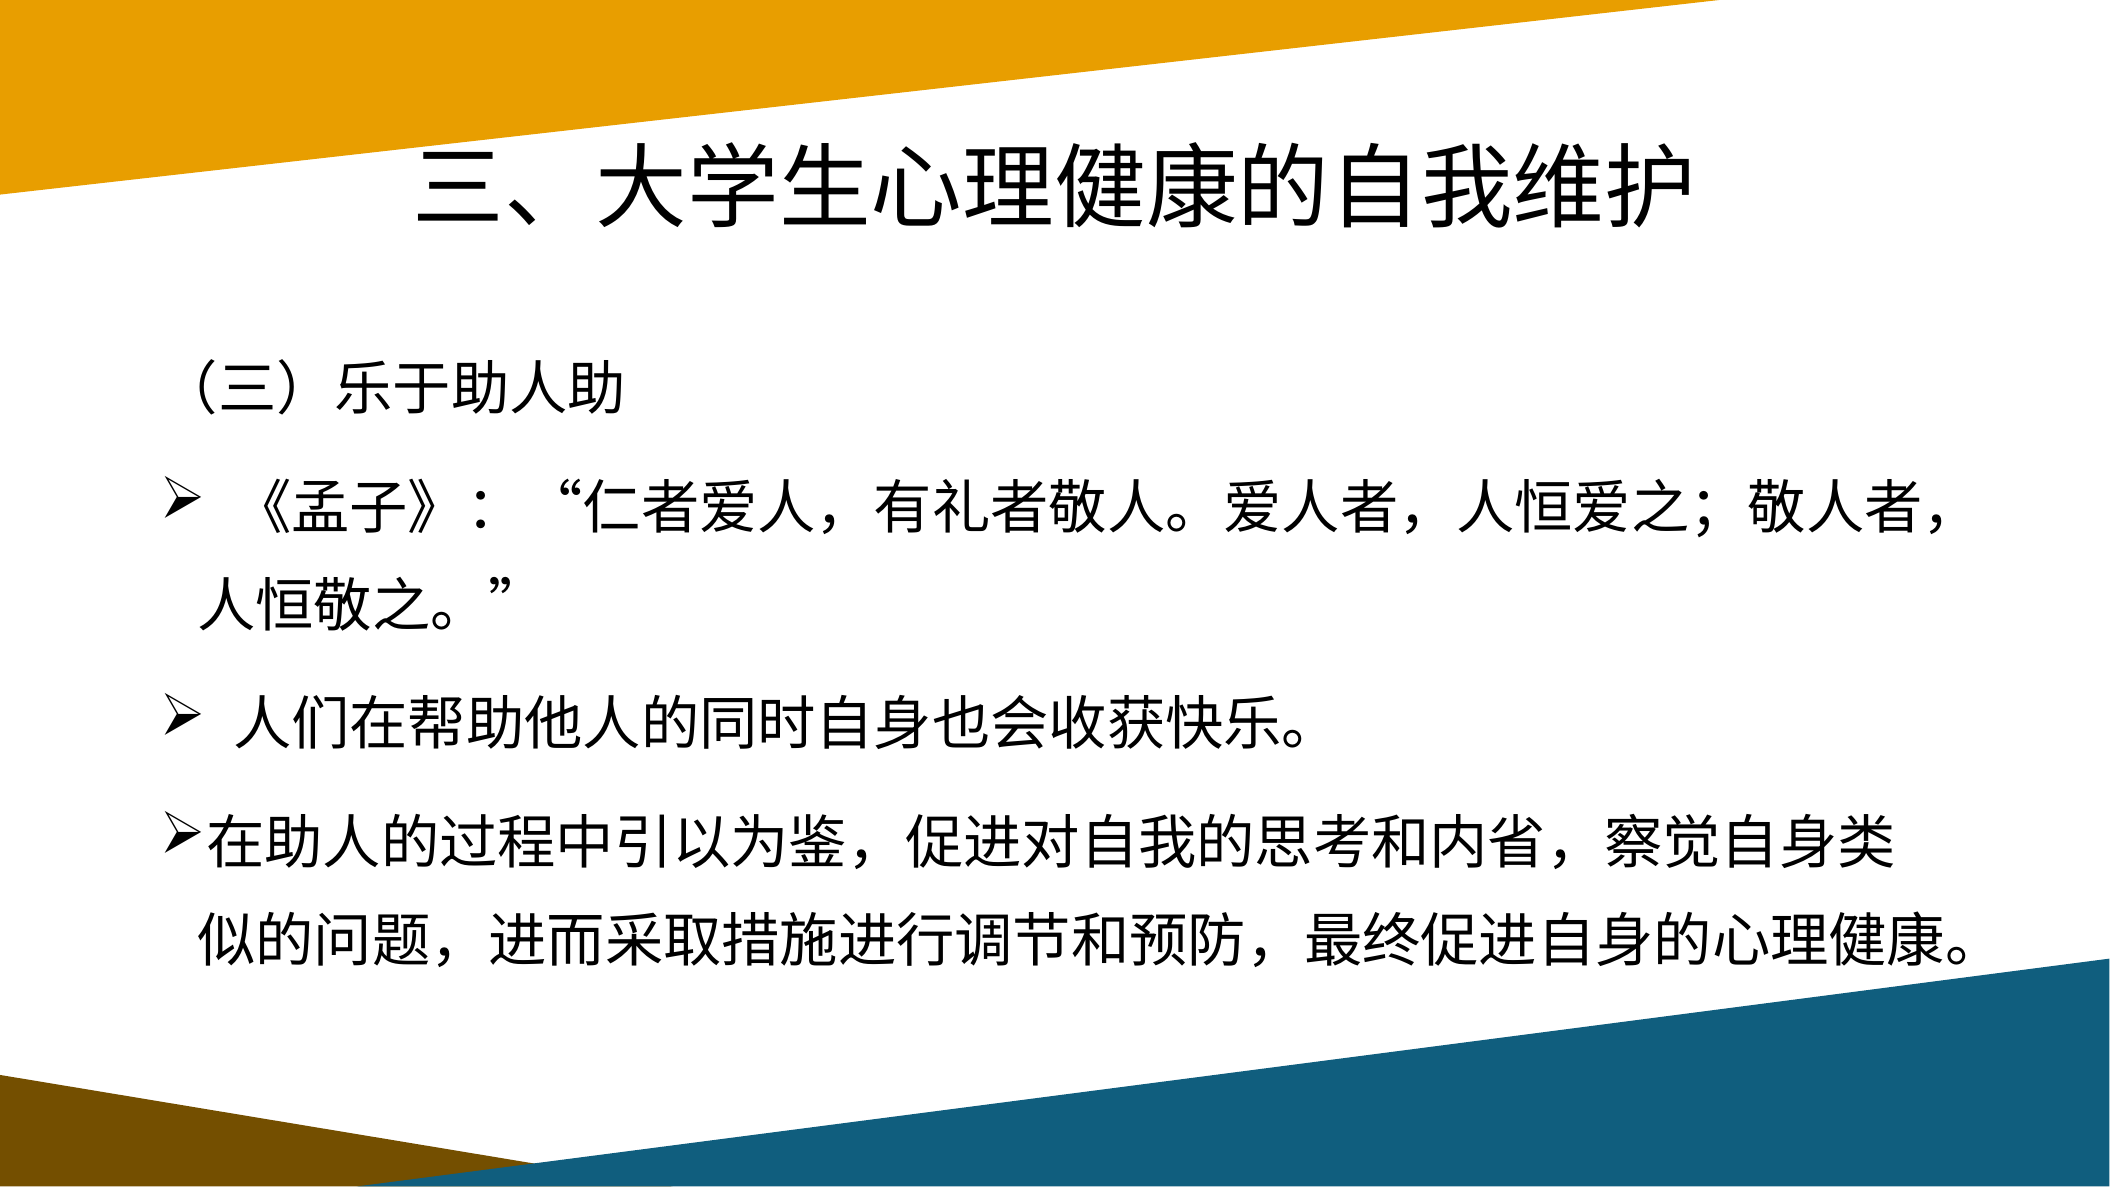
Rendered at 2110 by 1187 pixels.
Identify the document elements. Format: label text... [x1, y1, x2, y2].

title 三、大学生心理健康的自我维护 [145, 89, 1965, 293]
list （三）乐于助人助 《孟子》：“仁者爱人，有礼者敬人。爱人者，人恒爱之；敬人者，人恒敬之。” 人们在帮助他人的同时自身也会收获快乐。 在助人的过程中引以为鉴，促进对自我的思考和内省，察觉自身类似的问题，进而采取措施进行调节和预防，最终促进自身的心理健康。 [145, 315, 1965, 1069]
